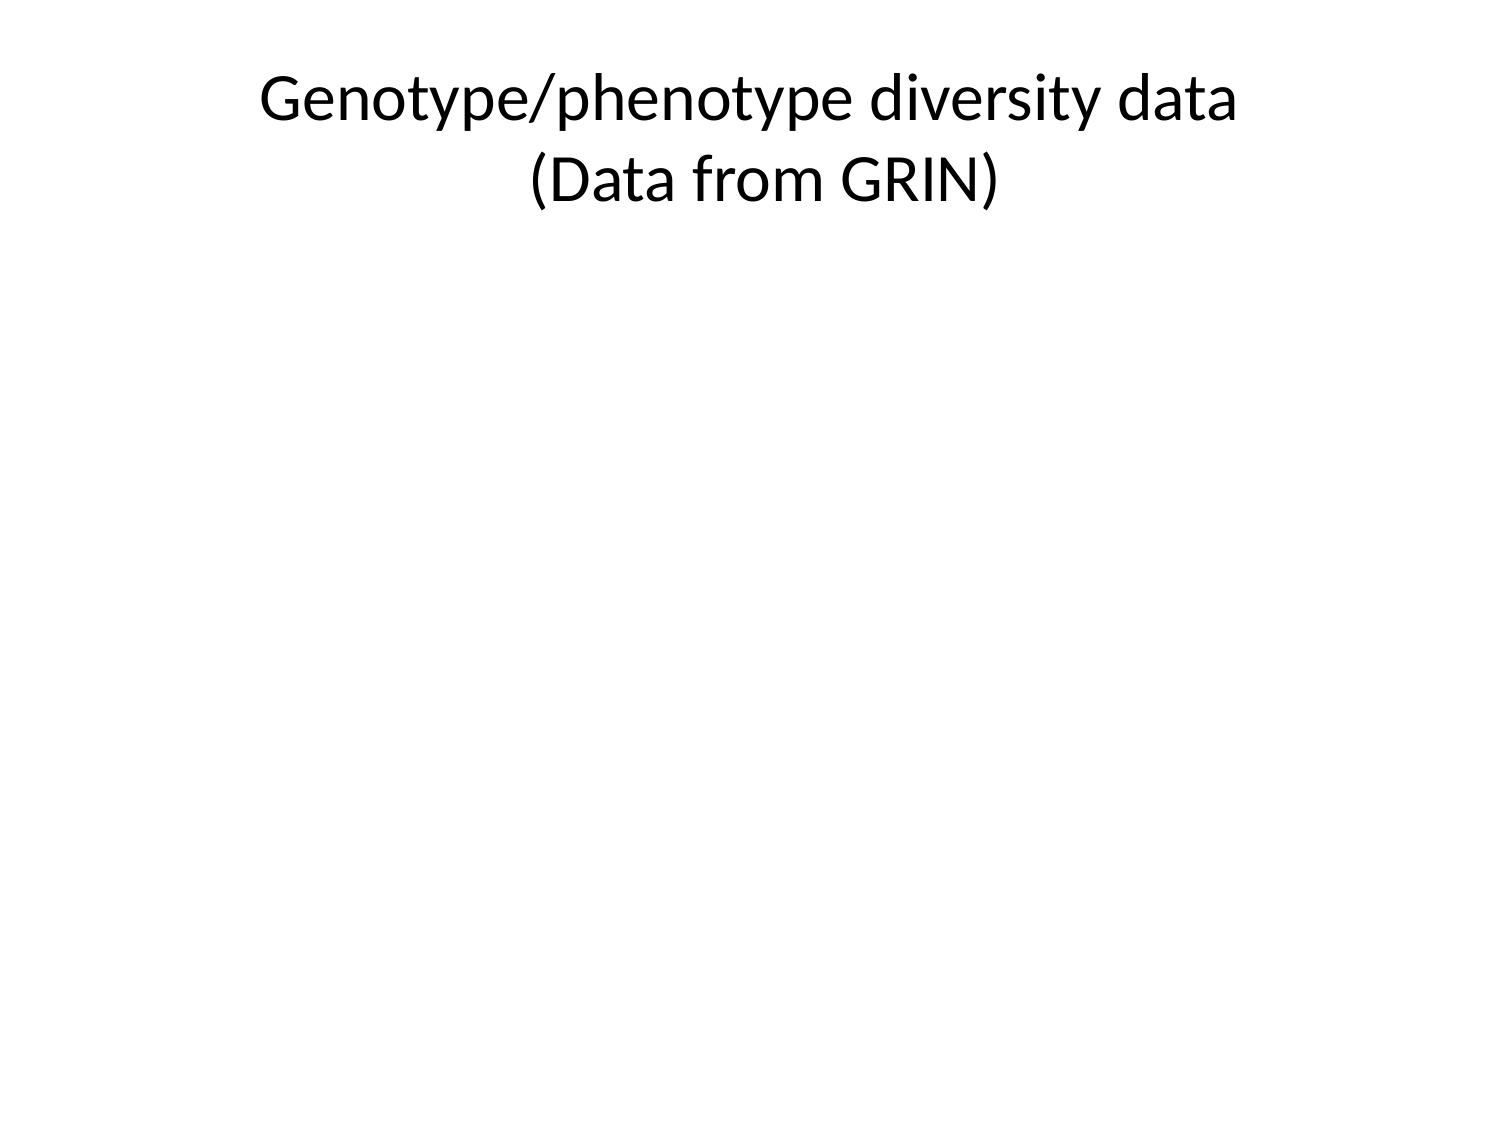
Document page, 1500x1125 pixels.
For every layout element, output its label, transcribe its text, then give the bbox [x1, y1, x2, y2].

text_box Genotype/phenotype diversity data (Data from GRIN) [74, 45, 1425, 225]
